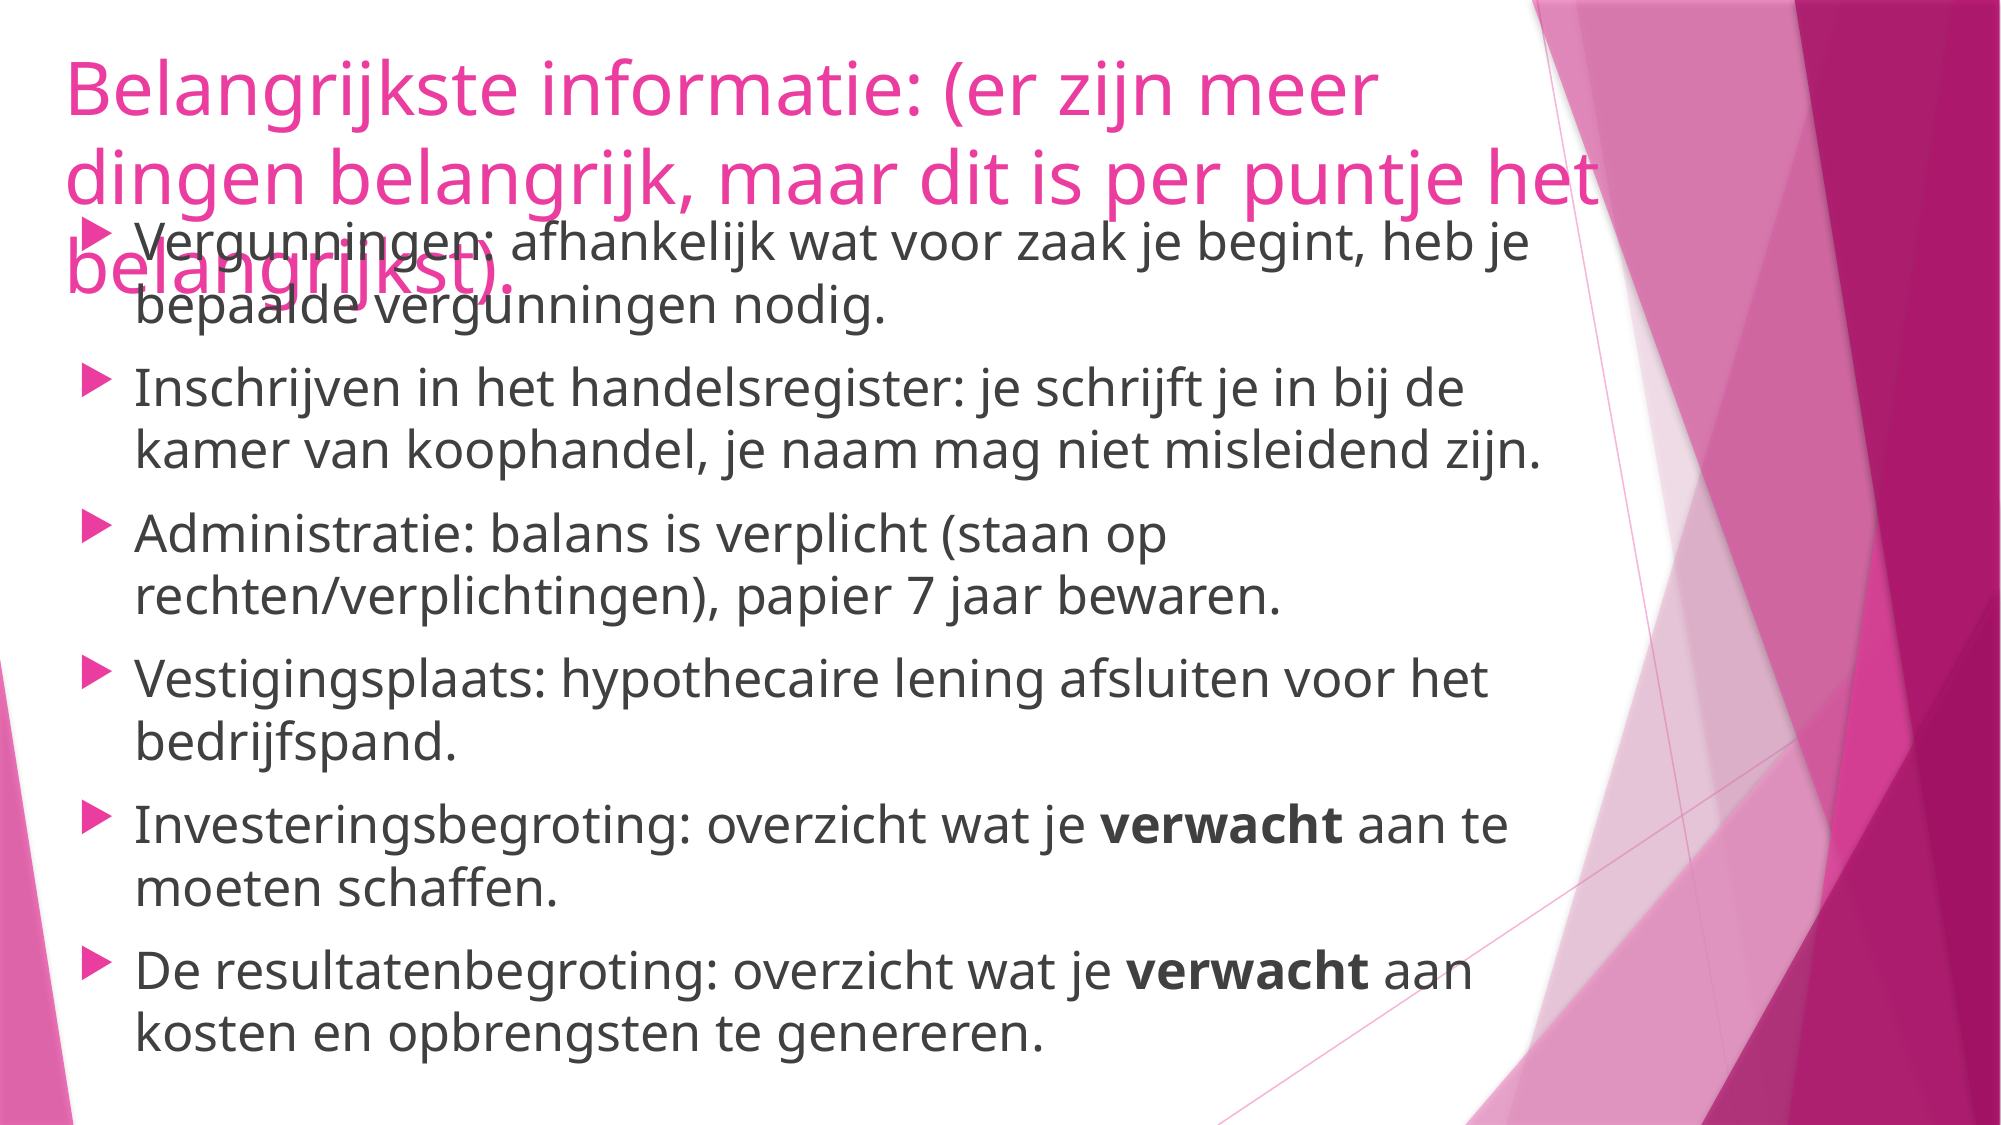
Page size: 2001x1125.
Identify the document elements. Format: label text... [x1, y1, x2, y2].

list Vergunningen: afhankelijk wat voor zaak je begint, heb je bepaalde vergunningen nodig. Inschrijven in het handelsregister: je schrijft je in bij de kamer van koophandel, je naam mag niet misleidend zijn. Administratie: balans is verplicht (staan op rechten/verplichtingen), papier 7 jaar bewaren. Vestigingsplaats: hypothecaire lening afsluiten voor het bedrijfspand. Investeringsbegroting: overzicht wat je verwacht aan te moeten schaffen. De resultatenbegroting: overzicht wat je verwacht aan kosten en opbrengsten te genereren. [63, 201, 1617, 1086]
title Belangrijkste informatie: (er zijn meer dingen belangrijk, maar dit is per puntje het belangrijkst). [49, 33, 1650, 317]
